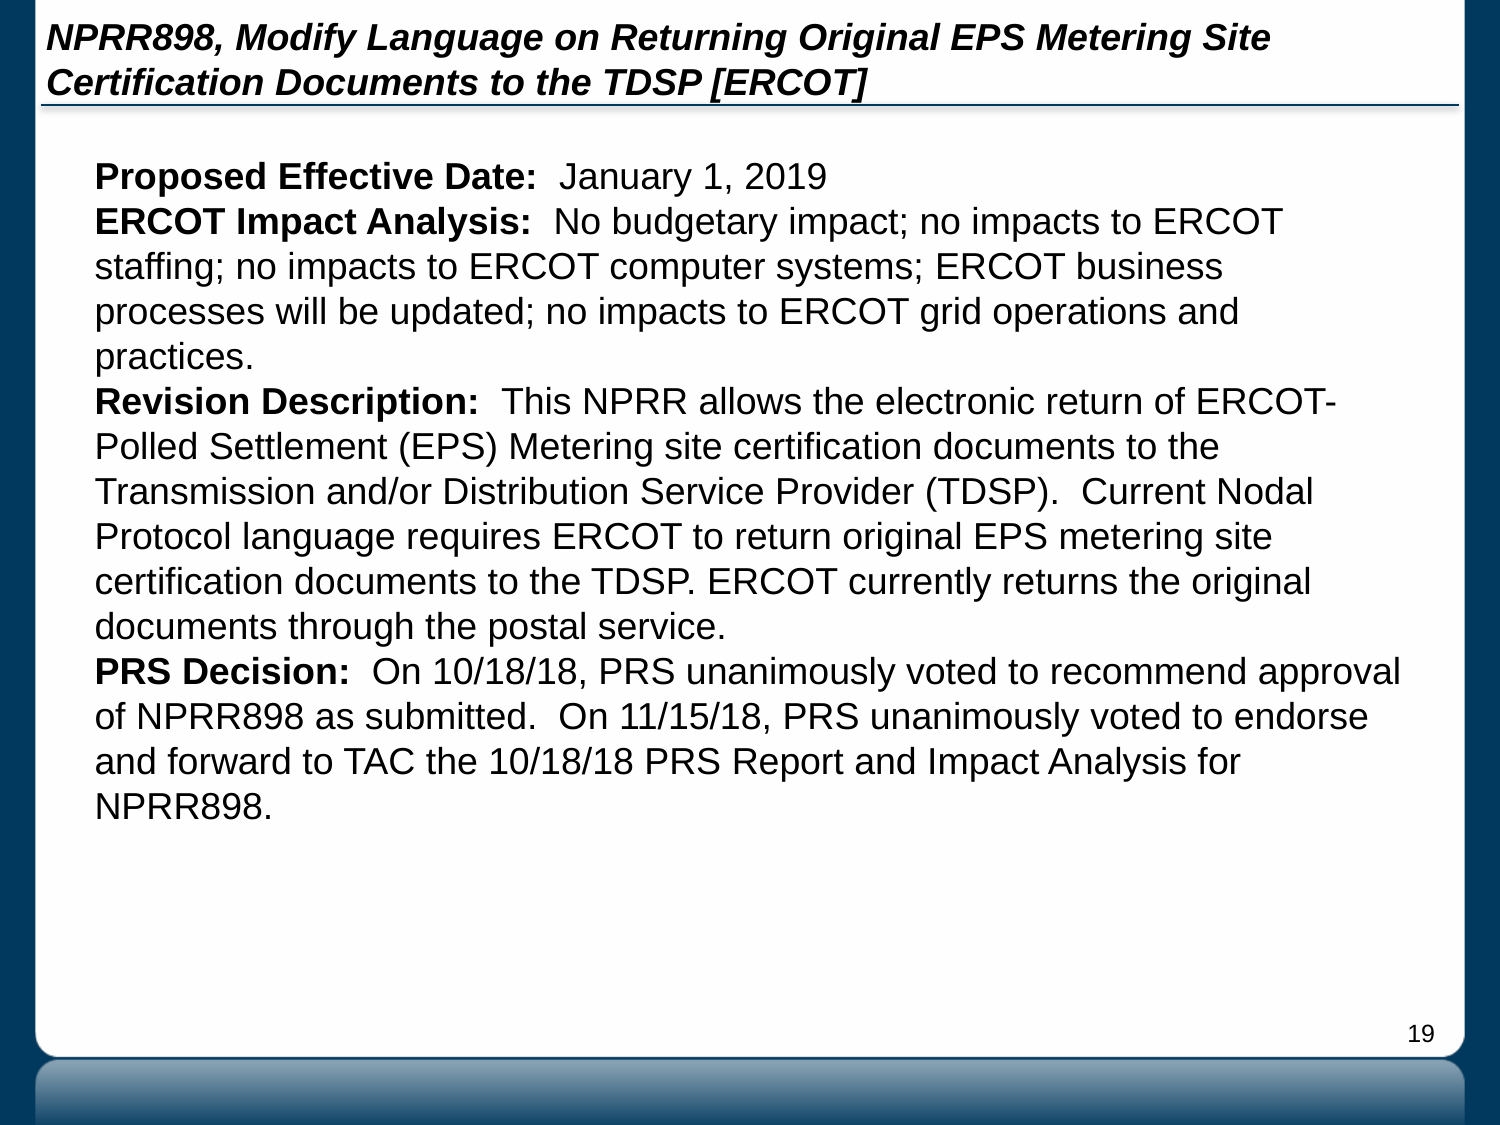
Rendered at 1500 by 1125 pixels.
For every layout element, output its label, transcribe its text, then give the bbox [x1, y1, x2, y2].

picture [35, 0, 1465, 1125]
text_box Proposed Effective Date: January 1, 2019 ERCOT Impact Analysis: No budgetary impact; no impacts to ERCOT staffing; no impacts to ERCOT computer systems; ERCOT business processes will be updated; no impacts to ERCOT grid operations and practices. Revision Description: This NPRR allows the electronic return of ERCOT-Polled Settlement (EPS) Metering site certification documents to the Transmission and/or Distribution Service Provider (TDSP). Current Nodal Protocol language requires ERCOT to return original EPS metering site certification documents to the TDSP. ERCOT currently returns the original documents through the postal service. PRS Decision: On 10/18/18, PRS unanimously voted to recommend approval of NPRR898 as submitted. On 11/15/18, PRS unanimously voted to endorse and forward to TAC the 10/18/18 PRS Report and Impact Analysis for NPRR898. [79, 144, 1419, 834]
title NPRR898, Modify Language on Returning Original EPS Metering Site Certification Documents to the TDSP [ERCOT] [31, 20, 1464, 97]
